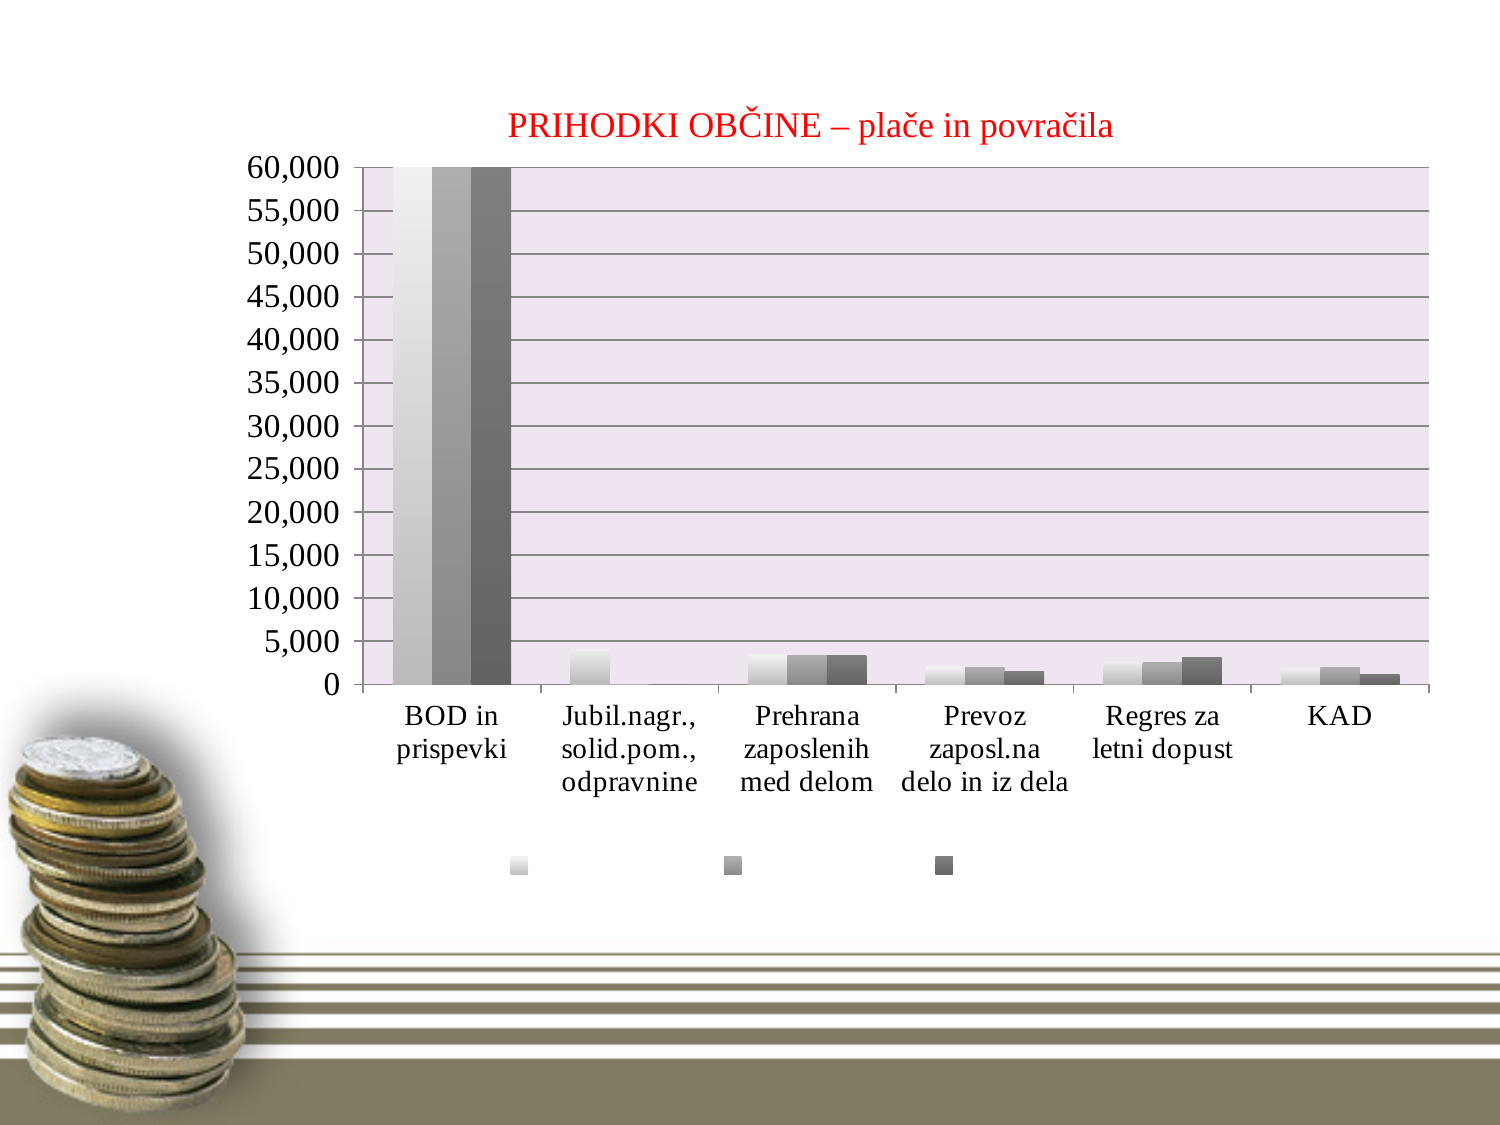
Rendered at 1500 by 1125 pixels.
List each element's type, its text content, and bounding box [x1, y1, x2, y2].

chart [70, 140, 1430, 1044]
picture [0, 0, 1500, 1125]
title PRIHODKI OBČINE – plače in povračila [234, 93, 1388, 138]
